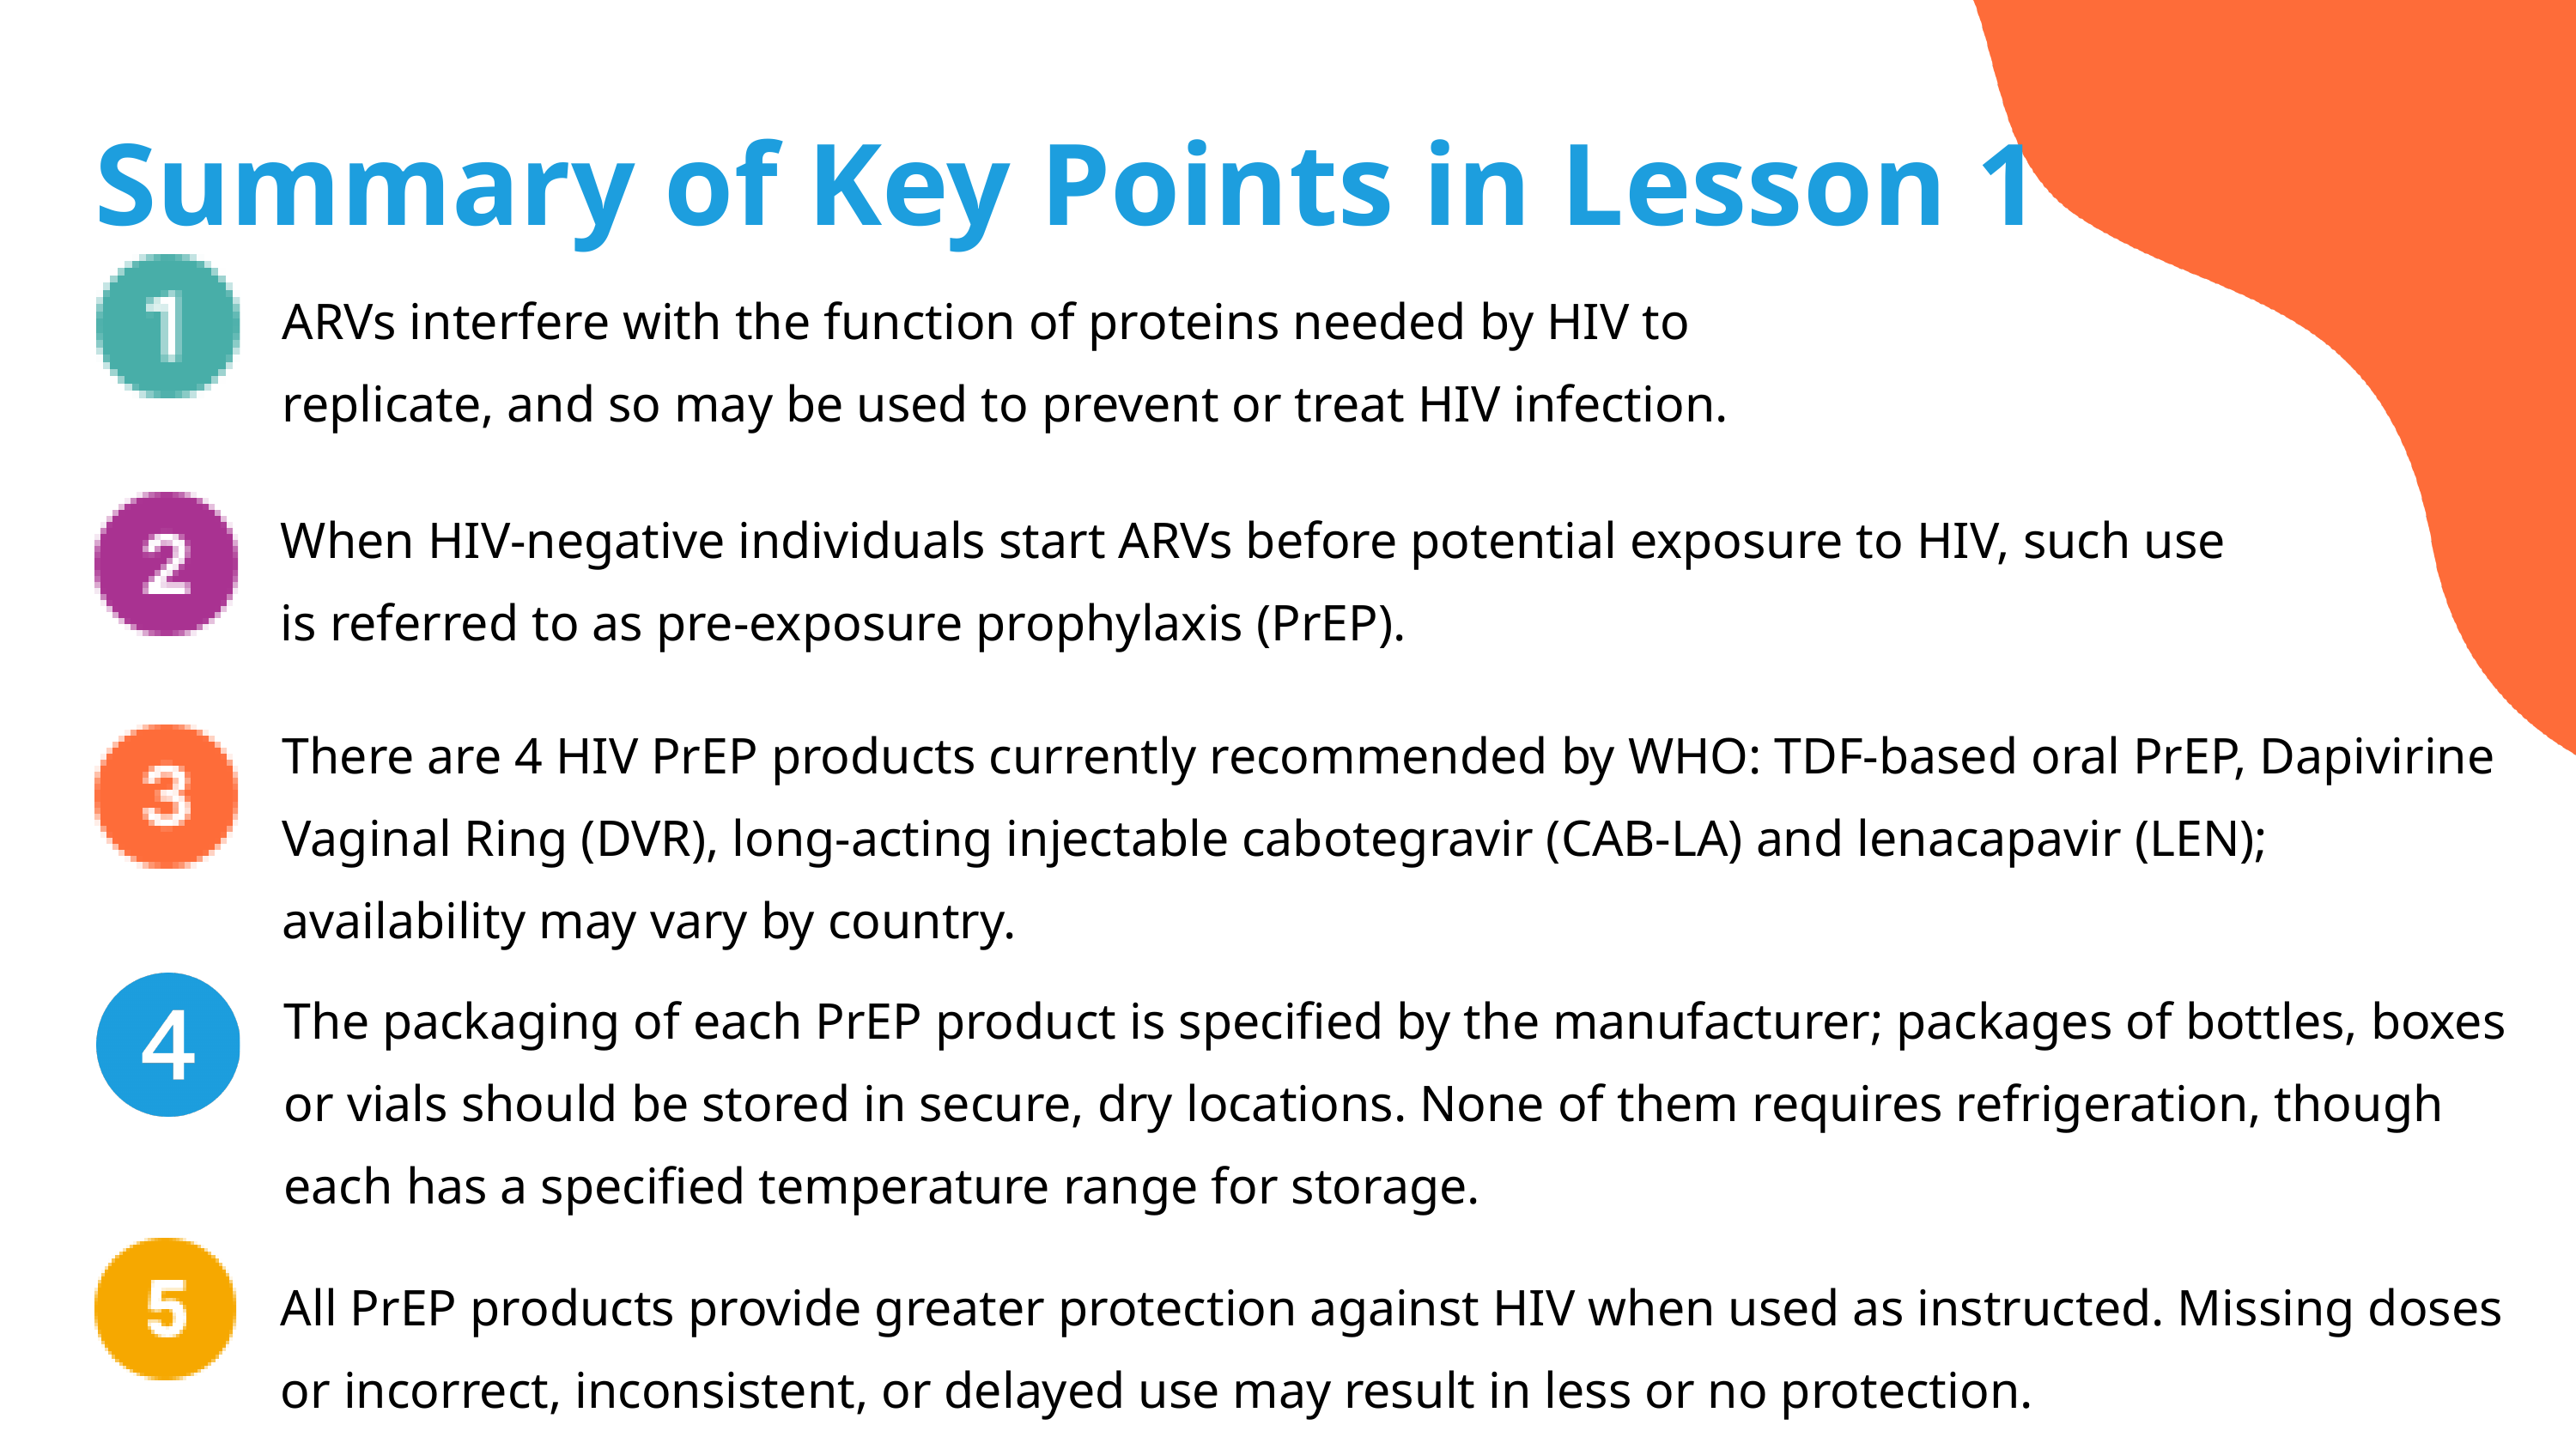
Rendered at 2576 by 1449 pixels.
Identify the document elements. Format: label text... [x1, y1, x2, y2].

text_box [94, 724, 239, 869]
text_box There are 4 HIV PrEP products currently recommended by WHO: TDF-based oral PrEP, Dapivirine Vaginal Ring (DVR), long-acting injectable cabotegravir (CAB-LA) and lenacapavir (LEN); availability may vary by country. [282, 700, 2512, 949]
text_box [95, 254, 1913, 399]
text_box All PrEP products provide greater protection against HIV when used as instructed. Missing doses or incorrect, inconsistent, or delayed use may result in less or no protection. [280, 1252, 2512, 1418]
text_box When HIV-negative individuals start ARVs before potential exposure to HIV, such use is referred to as pre-exposure prophylaxis (PrEP). [280, 485, 2262, 652]
text_box [1801, 0, 2576, 805]
text_box The packaging of each PrEP product is specified by the manufacturer; packages of bottles, boxes or vials should be stored in secure, dry locations. None of them requires refrigeration, though each has a specified temperature range for storage. [283, 966, 2512, 1215]
text_box [96, 973, 240, 1117]
text_box [94, 1238, 237, 1380]
text_box [94, 492, 239, 636]
text_box Summary of Key Points in Lesson 1 [94, 58, 2278, 249]
